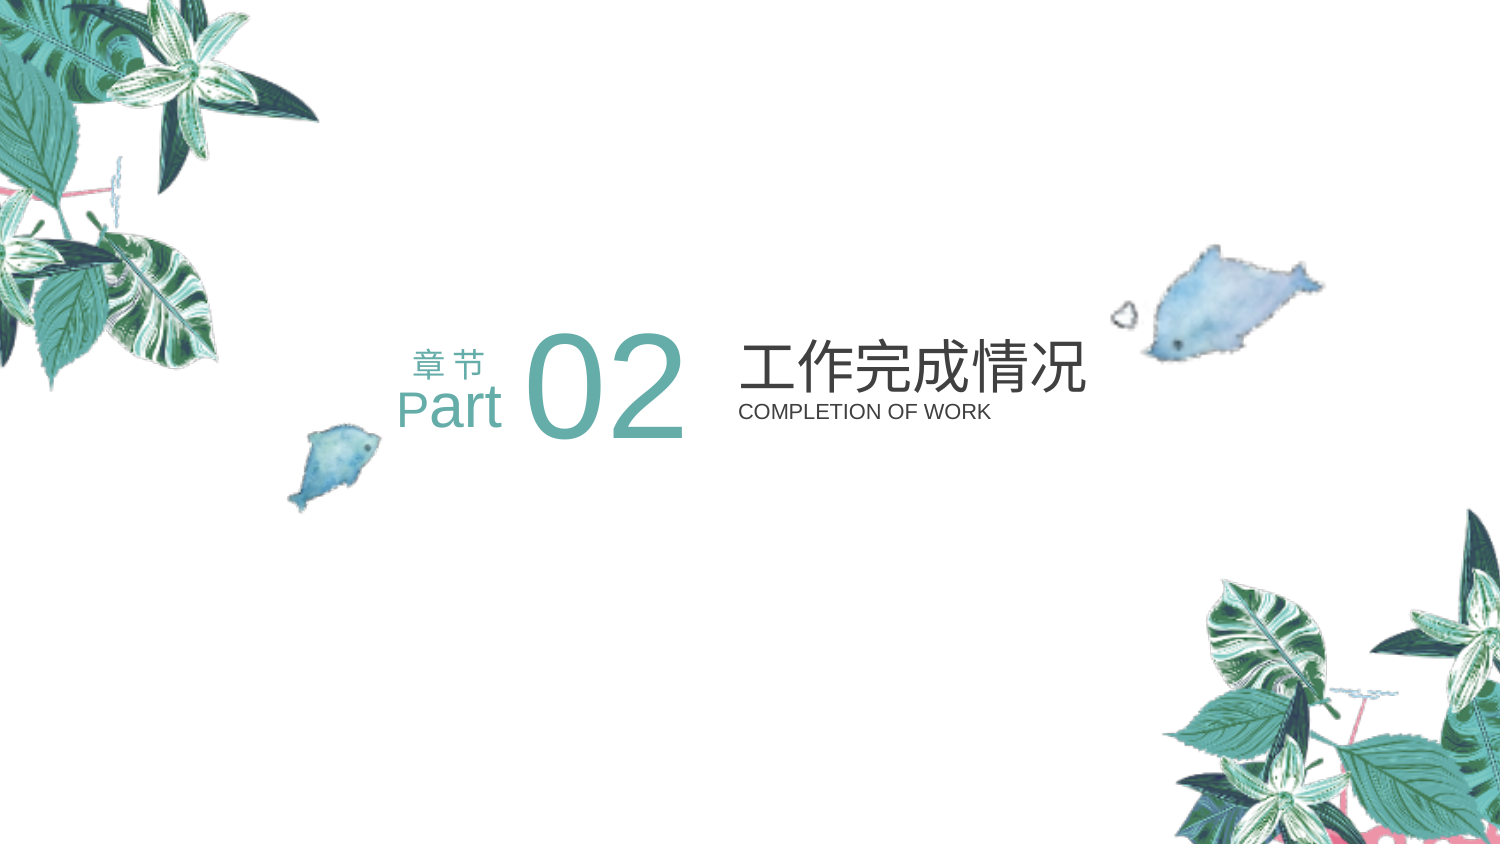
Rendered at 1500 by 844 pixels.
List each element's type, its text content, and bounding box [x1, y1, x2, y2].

text_box 工作完成情况COMPLETION OF WORK [738, 338, 1169, 425]
picture [1033, 382, 1500, 844]
picture [0, 0, 444, 528]
text_box 章 节 [411, 344, 487, 385]
text_box Part [395, 364, 503, 440]
text_box 02 [523, 288, 691, 470]
picture [1074, 165, 1349, 439]
